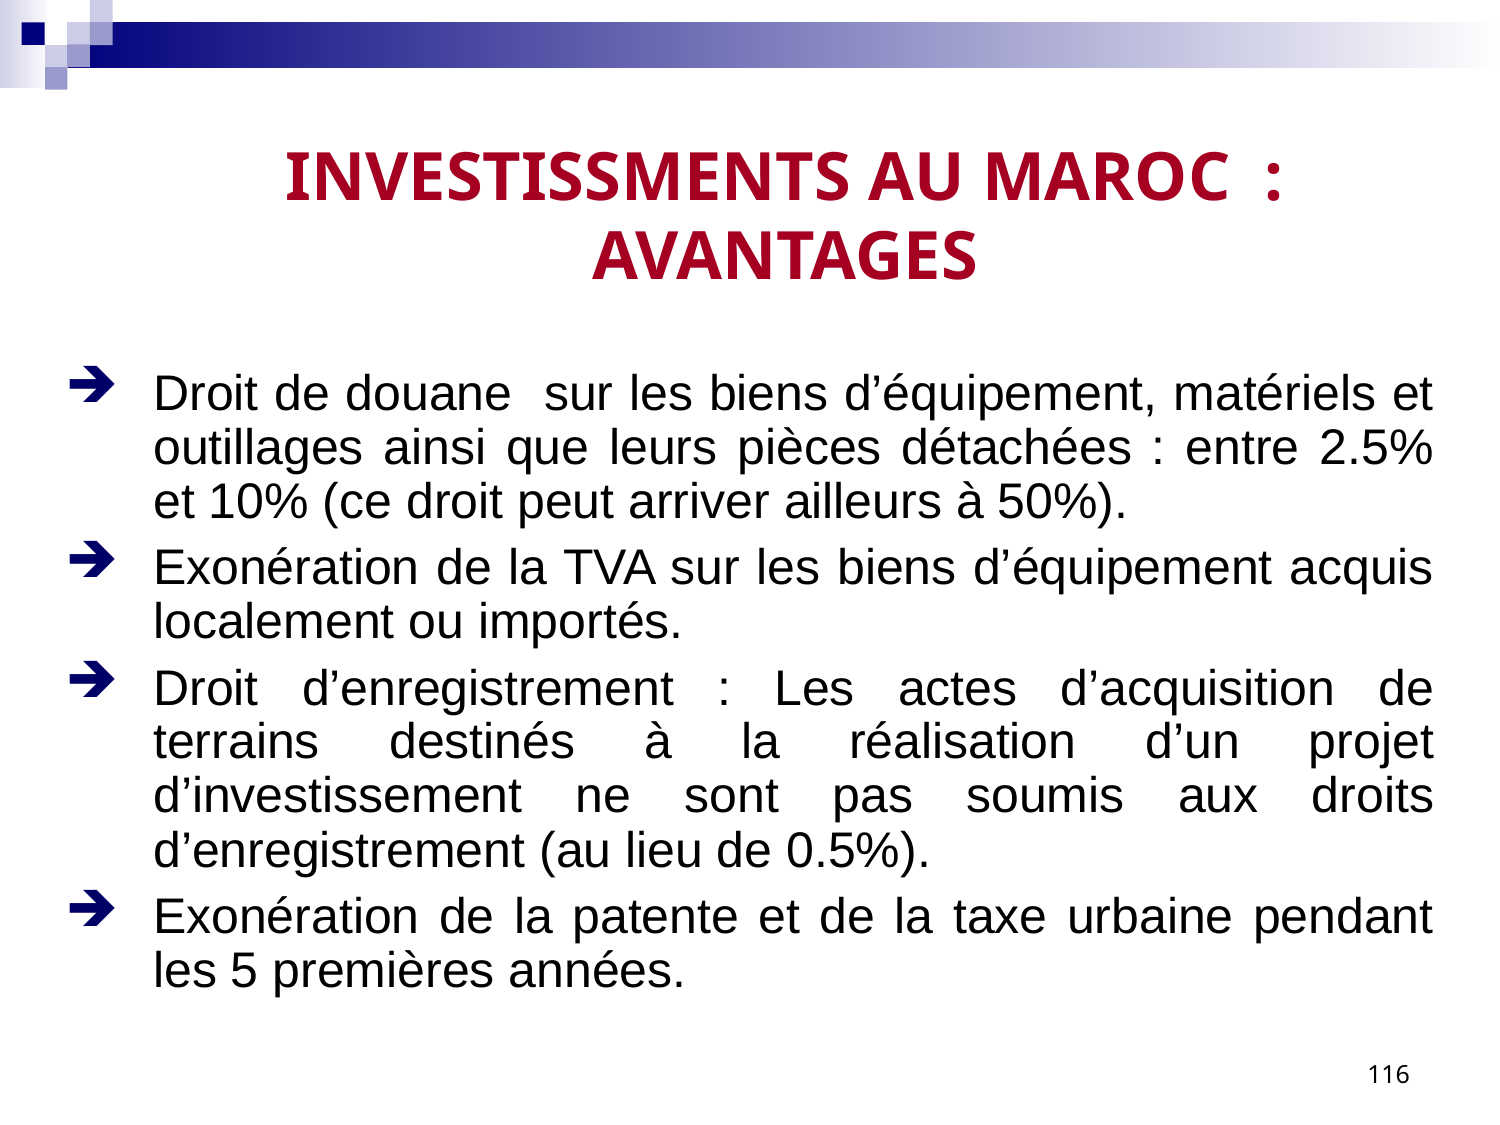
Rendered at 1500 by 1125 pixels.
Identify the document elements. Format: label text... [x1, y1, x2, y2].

list Droit de douane sur les biens d’équipement, matériels et outillages ainsi que leurs pièces détachées : entre 2.5% et 10% (ce droit peut arriver ailleurs à 50%). Exonération de la TVA sur les biens d’équipement acquis localement ou importés. Droit d’enregistrement : Les actes d’acquisition de terrains destinés à la réalisation d’un projet d’investissement ne sont pas soumis aux droits d’enregistrement (au lieu de 0.5%). Exonération de la patente et de la taxe urbaine pendant les 5 premières années. [53, 360, 1447, 1011]
title INVESTISSMENTS AU MAROC : AVANTAGES [147, 135, 1423, 291]
slide_number 116 [1074, 1025, 1425, 1100]
